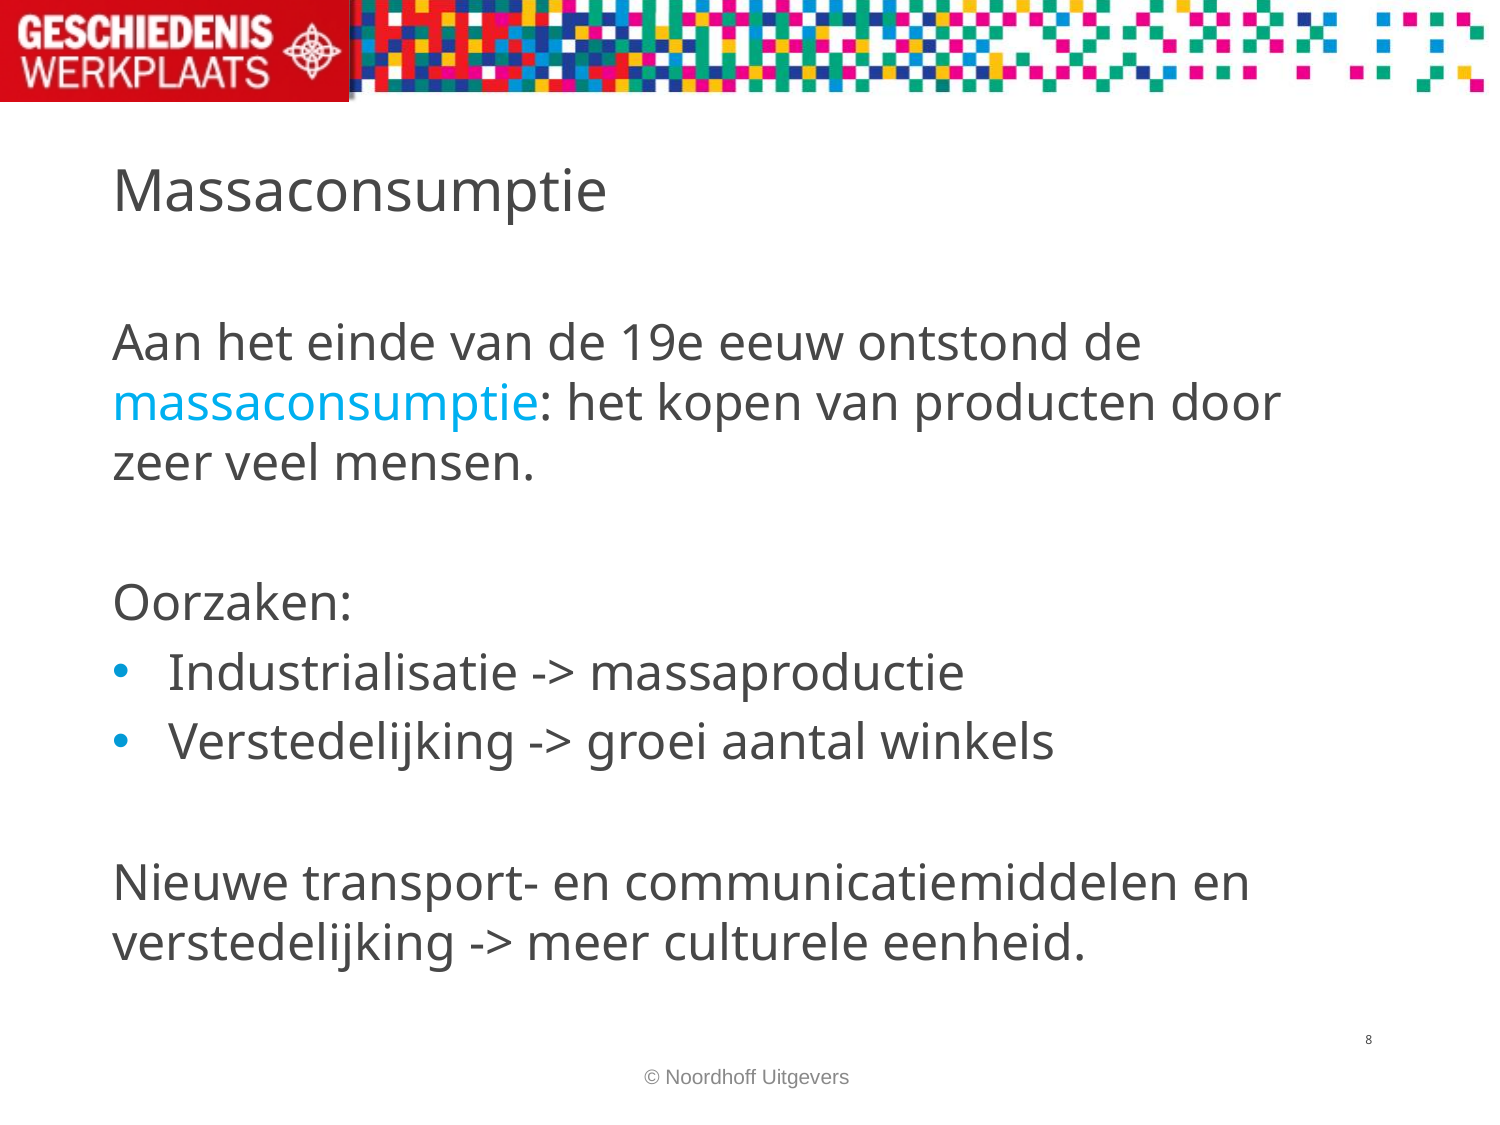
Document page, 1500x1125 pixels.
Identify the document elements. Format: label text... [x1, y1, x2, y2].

list Aan het einde van de 19e eeuw ontstond de massaconsumptie: het kopen van producten door zeer veel mensen. Oorzaken: Industrialisatie -> massaproductie Verstedelijking -> groei aantal winkels Nieuwe transport- en communicatiemiddelen en verstedelijking -> meer culturele eenheid. [112, 302, 1409, 1024]
title Massaconsumptie [112, 145, 1401, 256]
text_box © Noordhoff Uitgevers [512, 1045, 988, 1106]
picture [0, 0, 1500, 1125]
slide_number 8 [1325, 1025, 1388, 1063]
